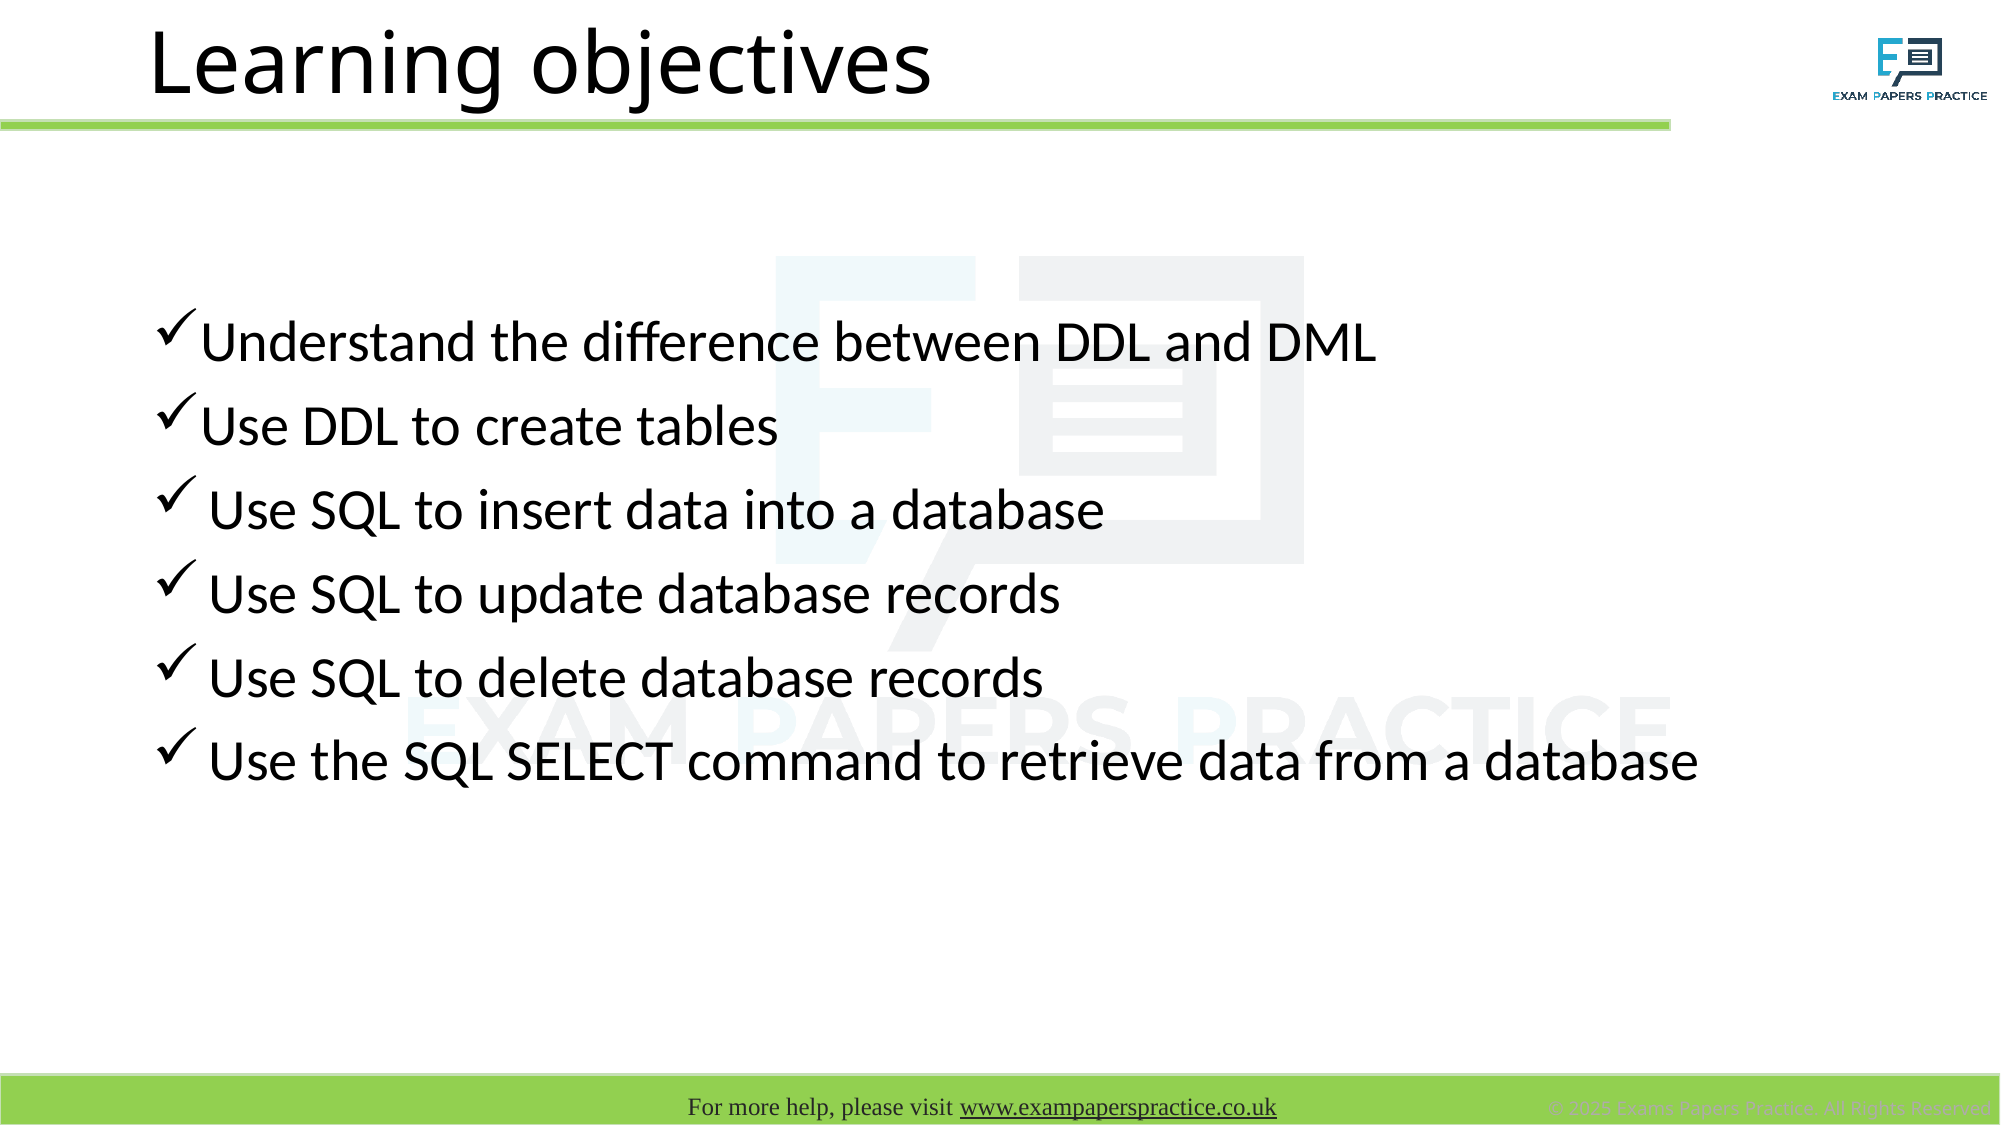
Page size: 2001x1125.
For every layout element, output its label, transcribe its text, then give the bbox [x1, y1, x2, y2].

title Learning objectives [132, 11, 1858, 121]
list Understand the difference between DDL and DML Use DDL to create tables Use SQL to insert data into a database Use SQL to update database records Use SQL to delete database records Use the SQL SELECT command to retrieve data from a database [137, 304, 1863, 1018]
